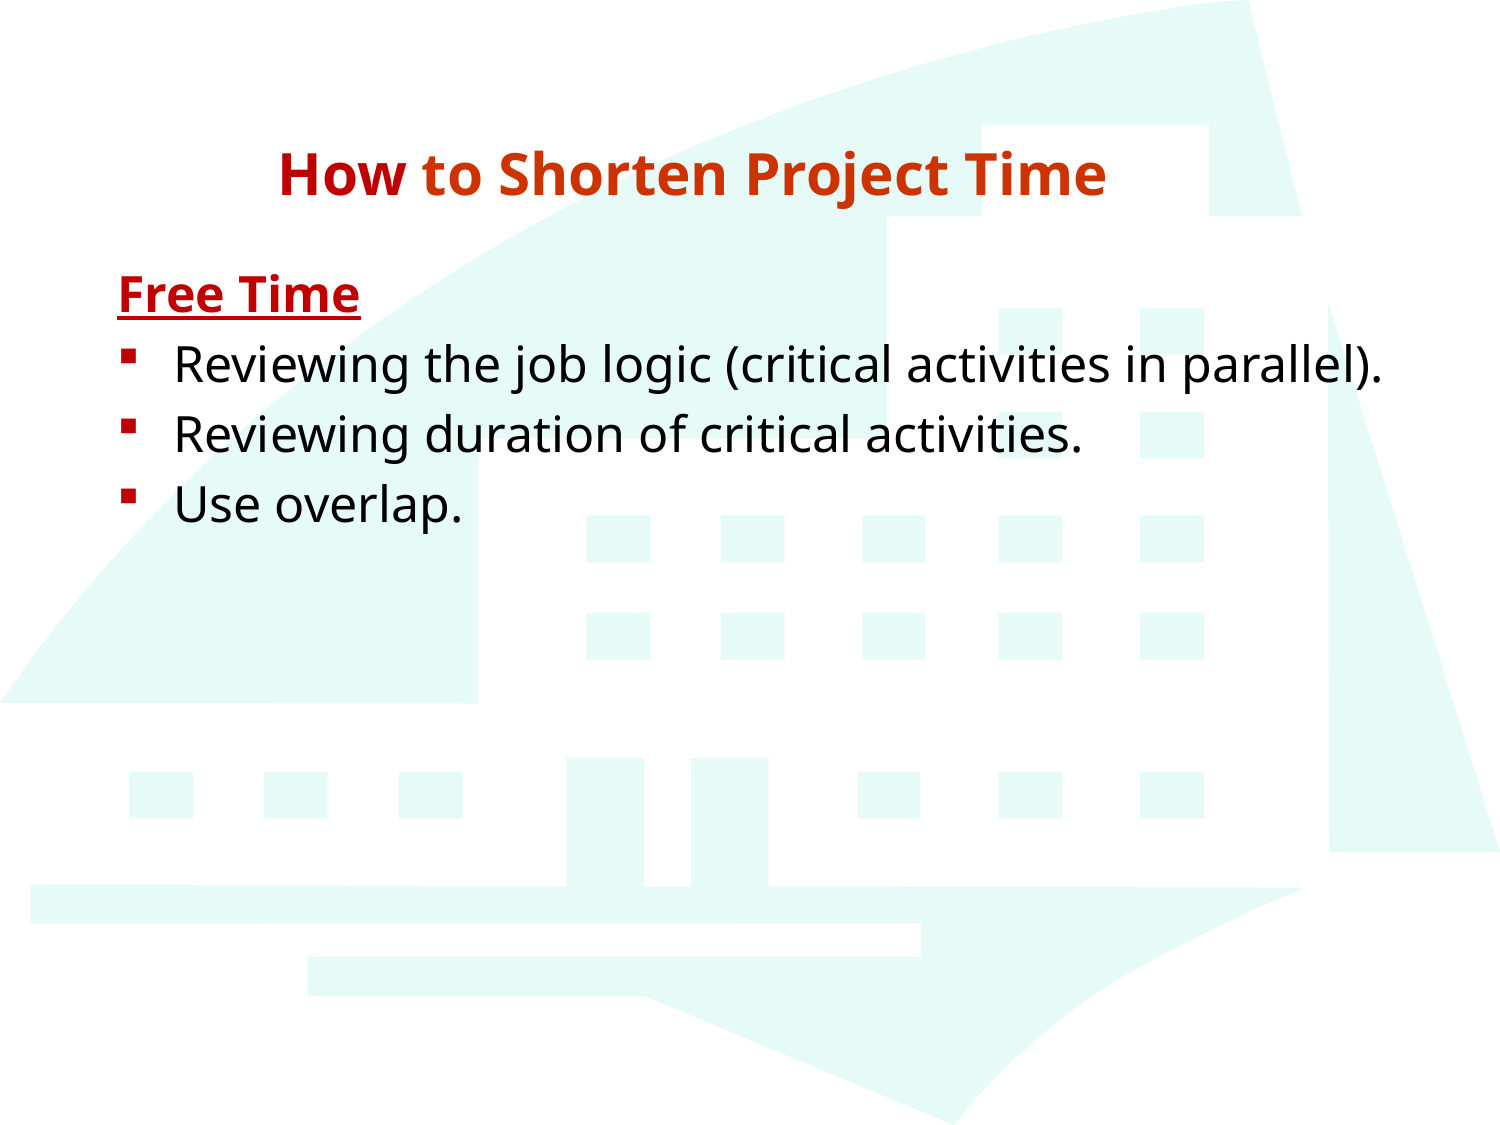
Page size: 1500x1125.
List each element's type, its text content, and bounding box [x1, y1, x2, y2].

list Free Time Reviewing the job logic (critical activities in parallel). Reviewing duration of critical activities. Use overlap. [102, 255, 1449, 695]
text_box How to Shorten Project Time [277, 137, 1176, 223]
